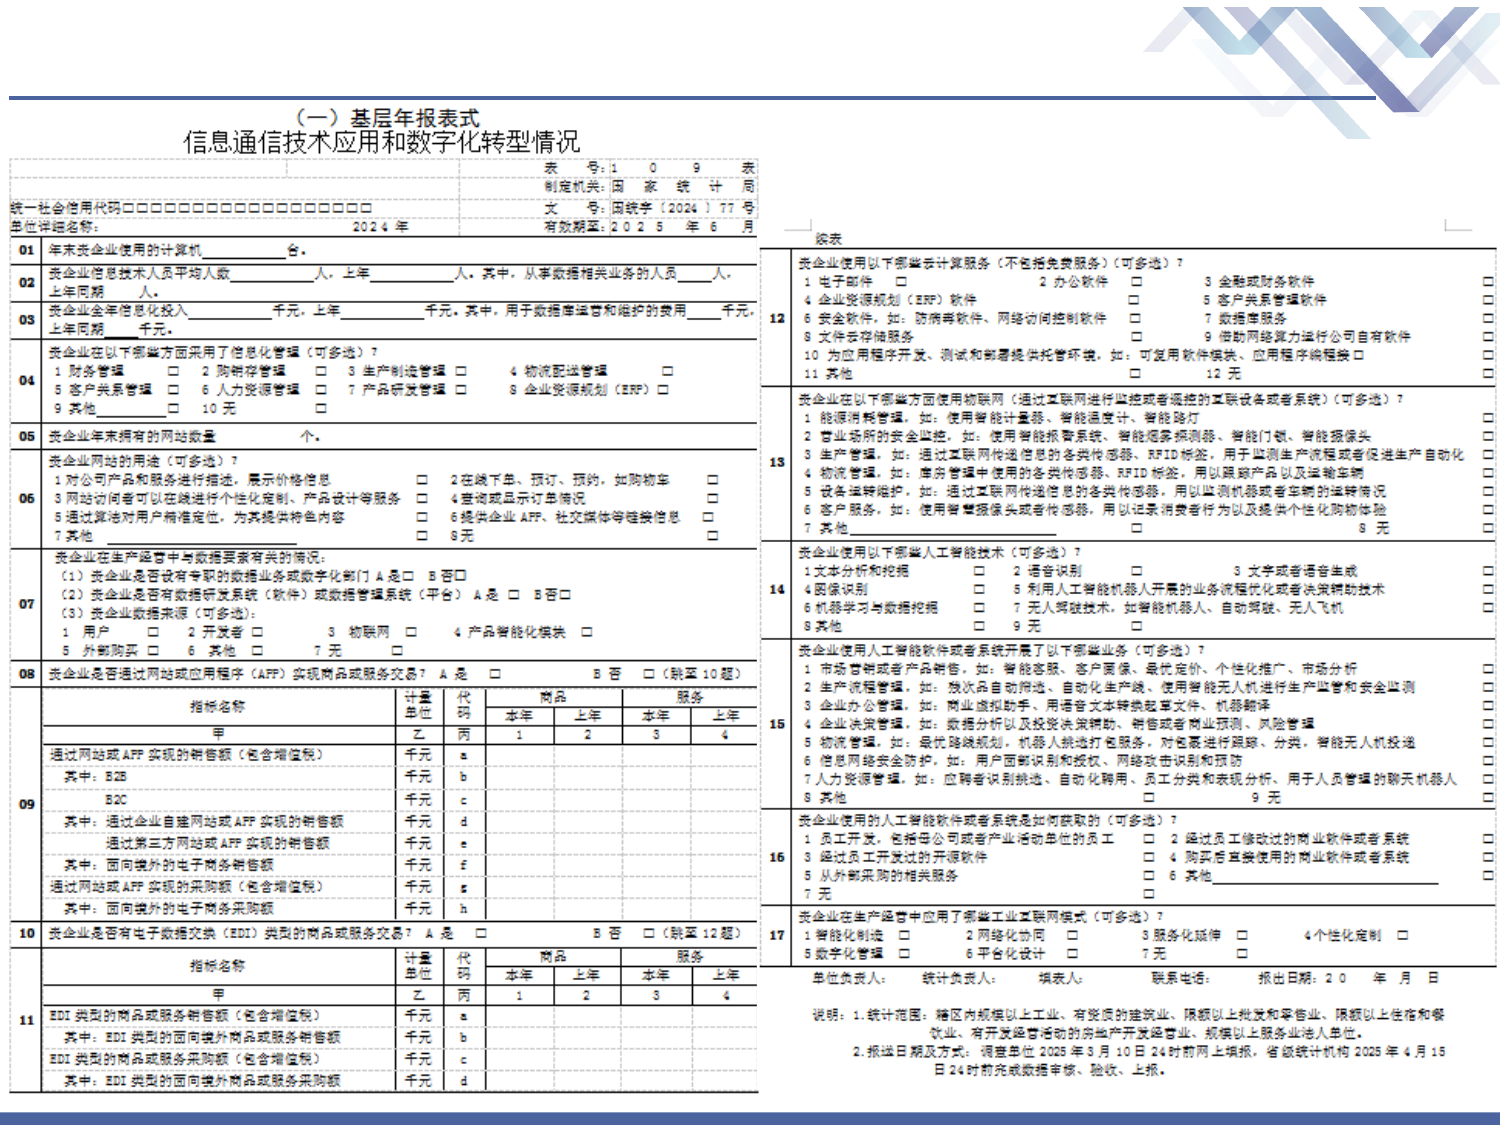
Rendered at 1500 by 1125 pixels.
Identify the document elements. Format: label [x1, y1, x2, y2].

text_box [0, 7, 1500, 1125]
